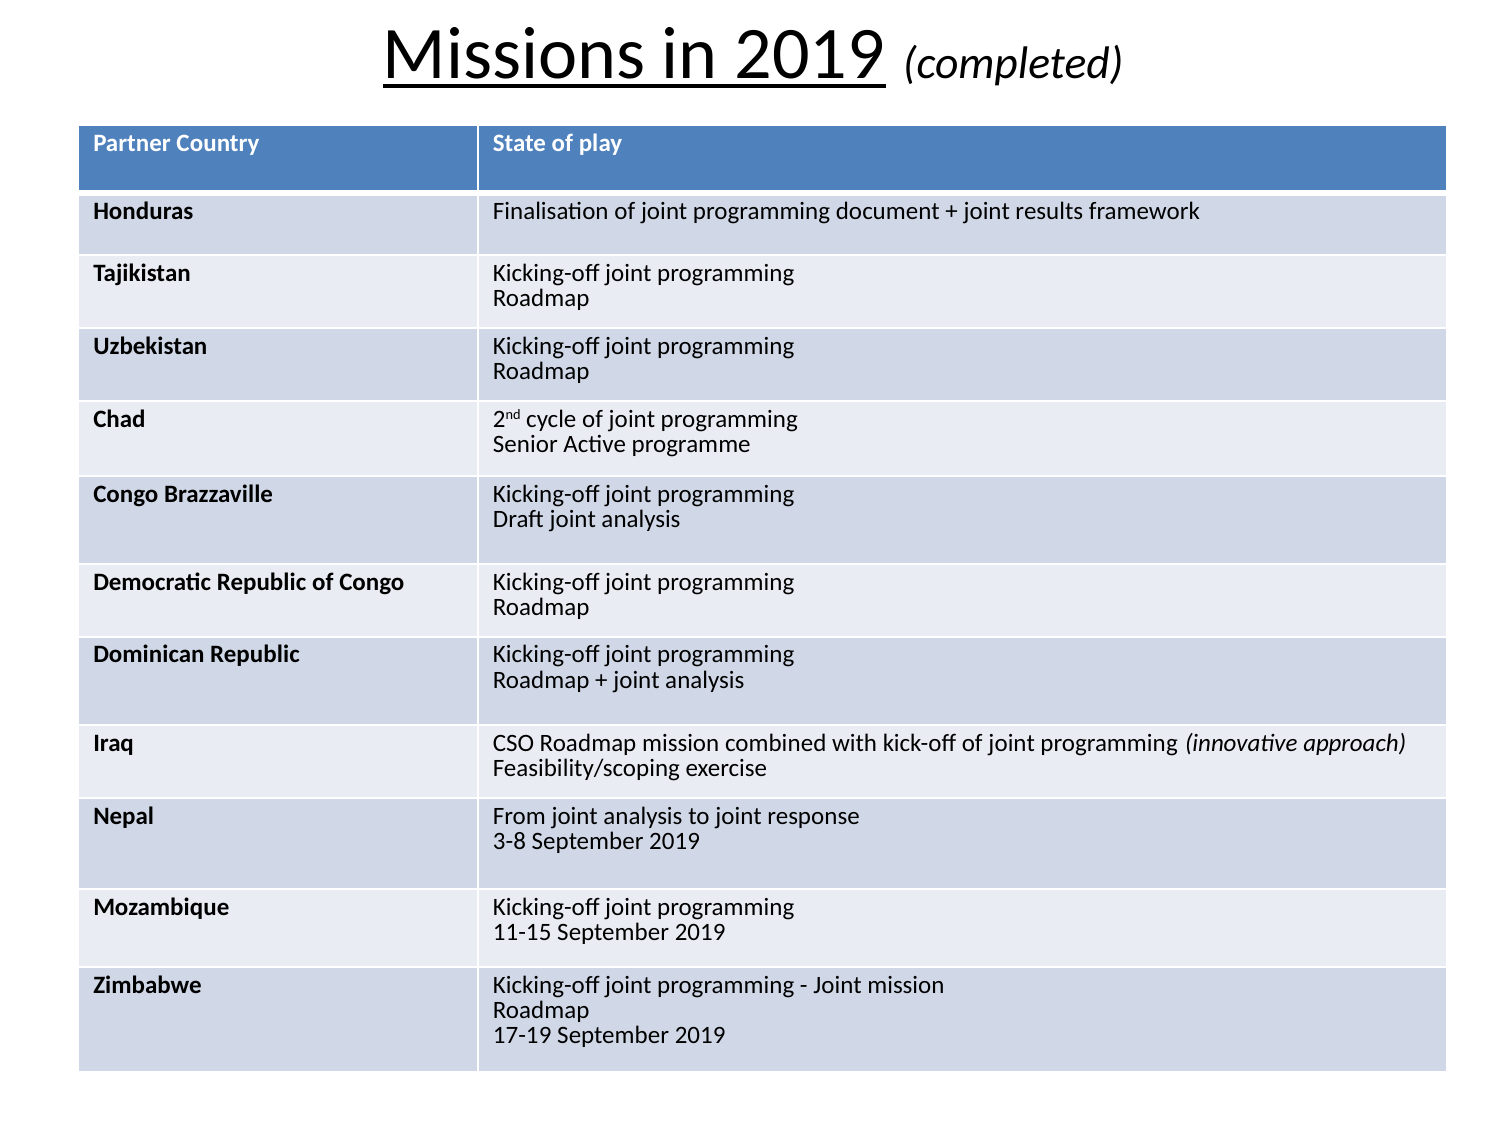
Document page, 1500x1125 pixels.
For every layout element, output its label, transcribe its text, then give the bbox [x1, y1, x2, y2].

table_cell Chad [79, 402, 477, 475]
table_cell Tajikistan [79, 256, 477, 327]
table_cell Kicking-off joint programming Roadmap [479, 565, 1446, 636]
table_header State of play [479, 126, 1446, 190]
table_cell CSO Roadmap mission combined with kick-off of joint programming (innovative approach) Feasibility/scoping exercise [479, 726, 1446, 797]
table_cell Democratic Republic of Congo [79, 565, 477, 636]
table_cell Zimbabwe [79, 968, 477, 1071]
title Missions in 2019 (completed) [78, 0, 1429, 102]
table_cell Finalisation of joint programming document + joint results framework [479, 196, 1446, 254]
table_cell Honduras [79, 196, 477, 254]
table_cell Uzbekistan [79, 329, 477, 400]
table_cell Nepal [79, 799, 477, 888]
table_cell Iraq [79, 726, 477, 797]
table_cell Kicking-off joint programming Roadmap [479, 329, 1446, 400]
table_cell Mozambique [79, 890, 477, 966]
table_cell From joint analysis to joint response 3-8 September 2019 [479, 799, 1446, 888]
table_cell Kicking-off joint programming - Joint mission Roadmap 17-19 September 2019 [479, 968, 1446, 1071]
table_cell Kicking-off joint programming Roadmap [479, 256, 1446, 327]
table_cell Dominican Republic [79, 638, 477, 724]
table_cell Kicking-off joint programming 11-15 September 2019 [479, 890, 1446, 966]
table_header Partner Country [79, 126, 477, 190]
table_cell Kicking-off joint programming Draft joint analysis [479, 477, 1446, 563]
table_cell Kicking-off joint programming Roadmap + joint analysis [479, 638, 1446, 724]
table_cell 2nd cycle of joint programming Senior Active programme [479, 402, 1446, 475]
table_cell Congo Brazzaville [79, 477, 477, 563]
